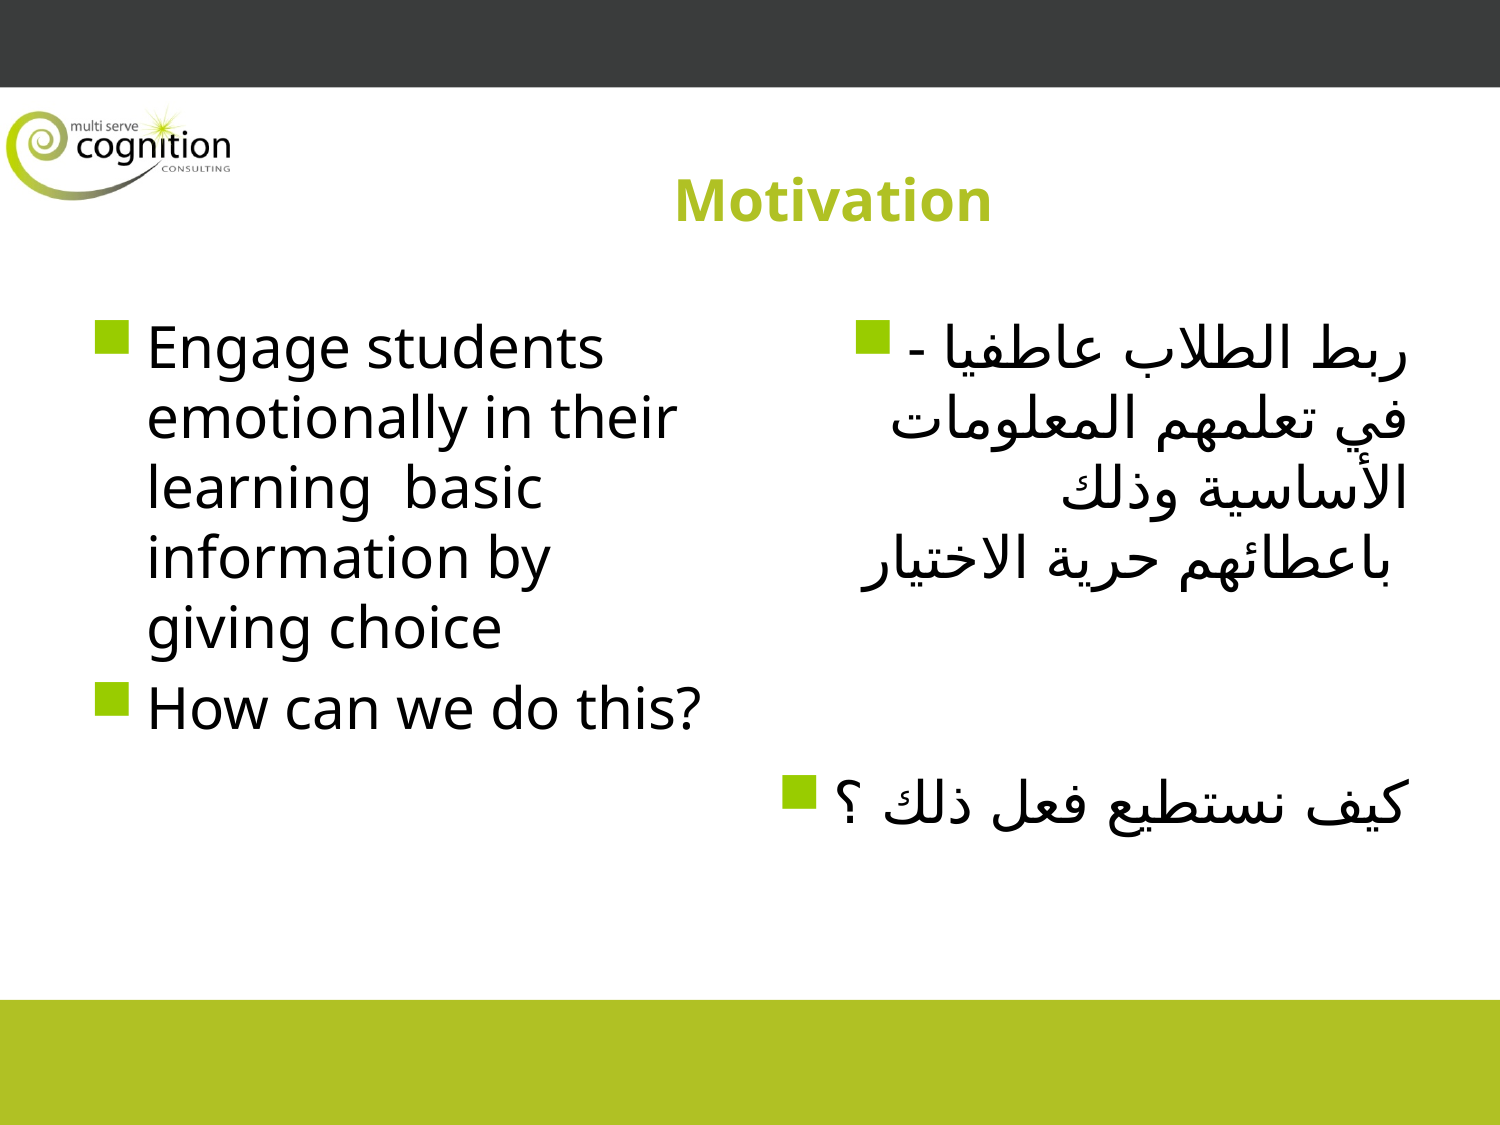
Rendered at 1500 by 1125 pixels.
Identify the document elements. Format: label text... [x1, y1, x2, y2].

picture [0, 101, 237, 207]
list - ربط الطلاب عاطفيا في تعلمهم المعلومات الأساسية وذلك باعطائهم حرية الاختيار كيف نستطيع فعل ذلك ؟ [762, 302, 1426, 977]
list Engage students emotionally in their learning basic information by giving choice How can we do this? [74, 302, 738, 977]
title Motivation [241, 113, 1426, 283]
